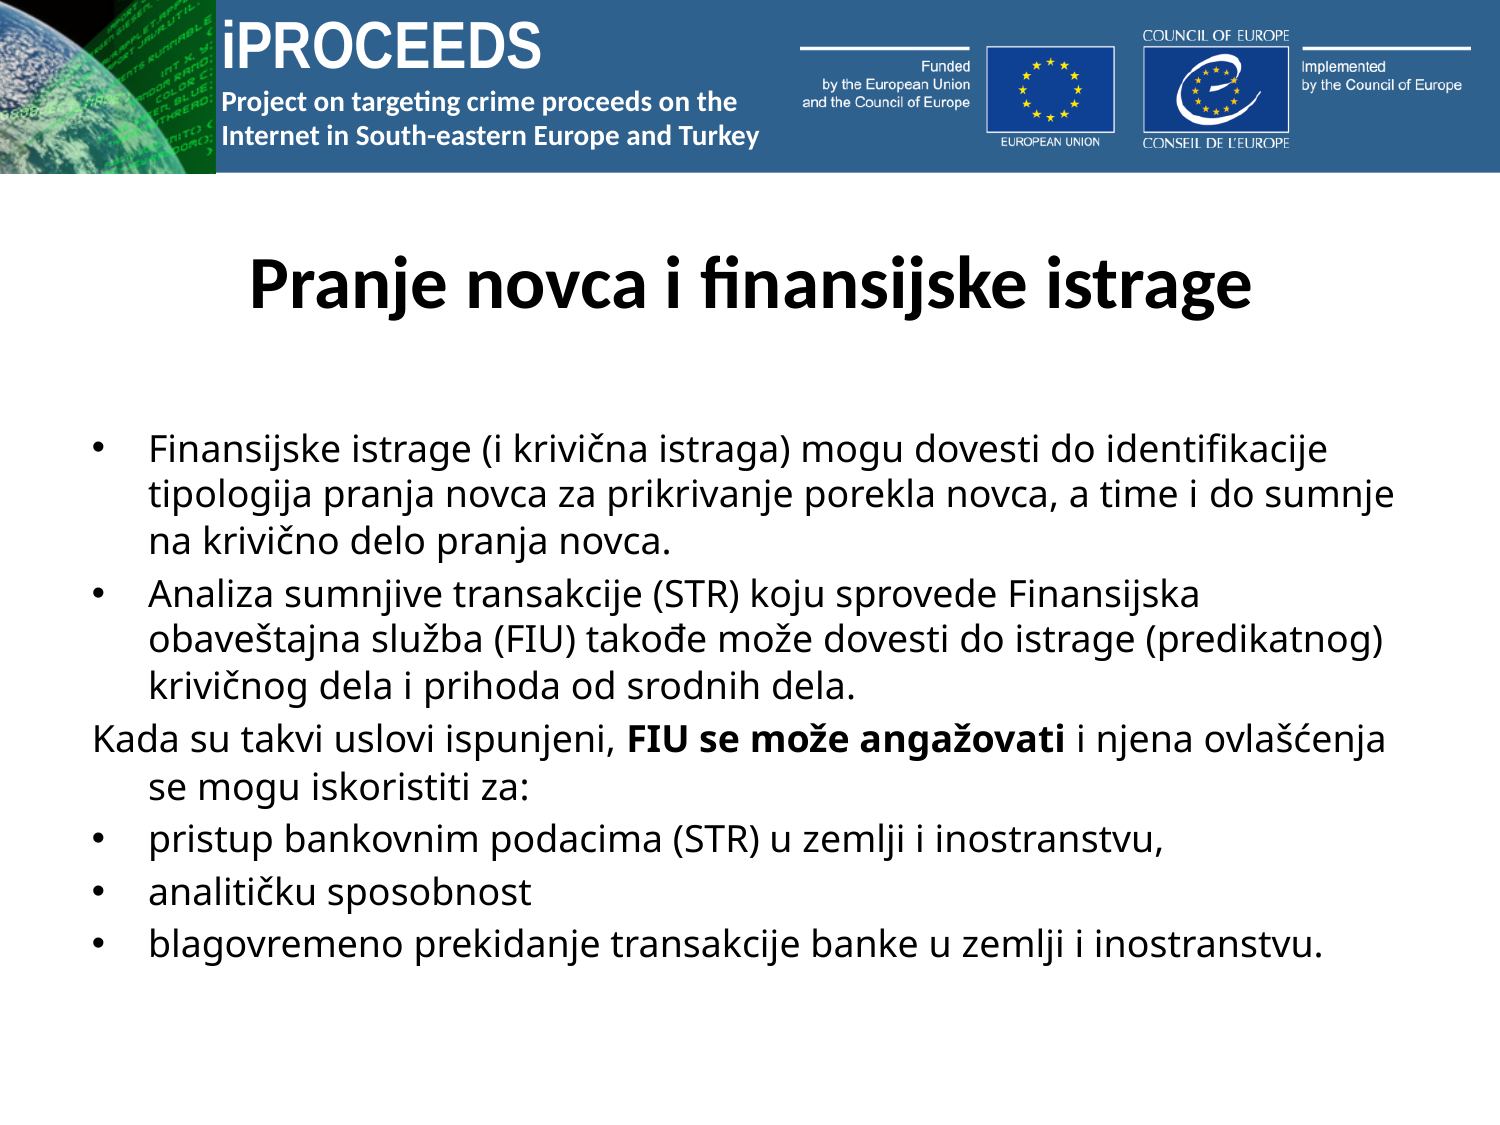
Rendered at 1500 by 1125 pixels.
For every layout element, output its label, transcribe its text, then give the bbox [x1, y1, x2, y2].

list Finansijske istrage (i krivična istraga) mogu dovesti do identifikacije tipologija pranja novca za prikrivanje porekla novca, a time i do sumnje na krivično delo pranja novca. Analiza sumnjive transakcije (STR) koju sprovede Finansijska obaveštajna služba (FIU) takođe može dovesti do istrage (predikatnog) krivičnog dela i prihoda od srodnih dela. Kada su takvi uslovi ispunjeni, FIU se može angažovati i njena ovlašćenja se mogu iskoristiti za: pristup bankovnim podacima (STR) u zemlji i inostranstvu, analitičku sposobnost blagovremeno prekidanje transakcije banke u zemlji i inostranstvu. [76, 361, 1428, 1050]
title Pranje novca i finansijske istrage [76, 172, 1428, 361]
picture [0, 0, 216, 174]
picture [800, 30, 1471, 148]
